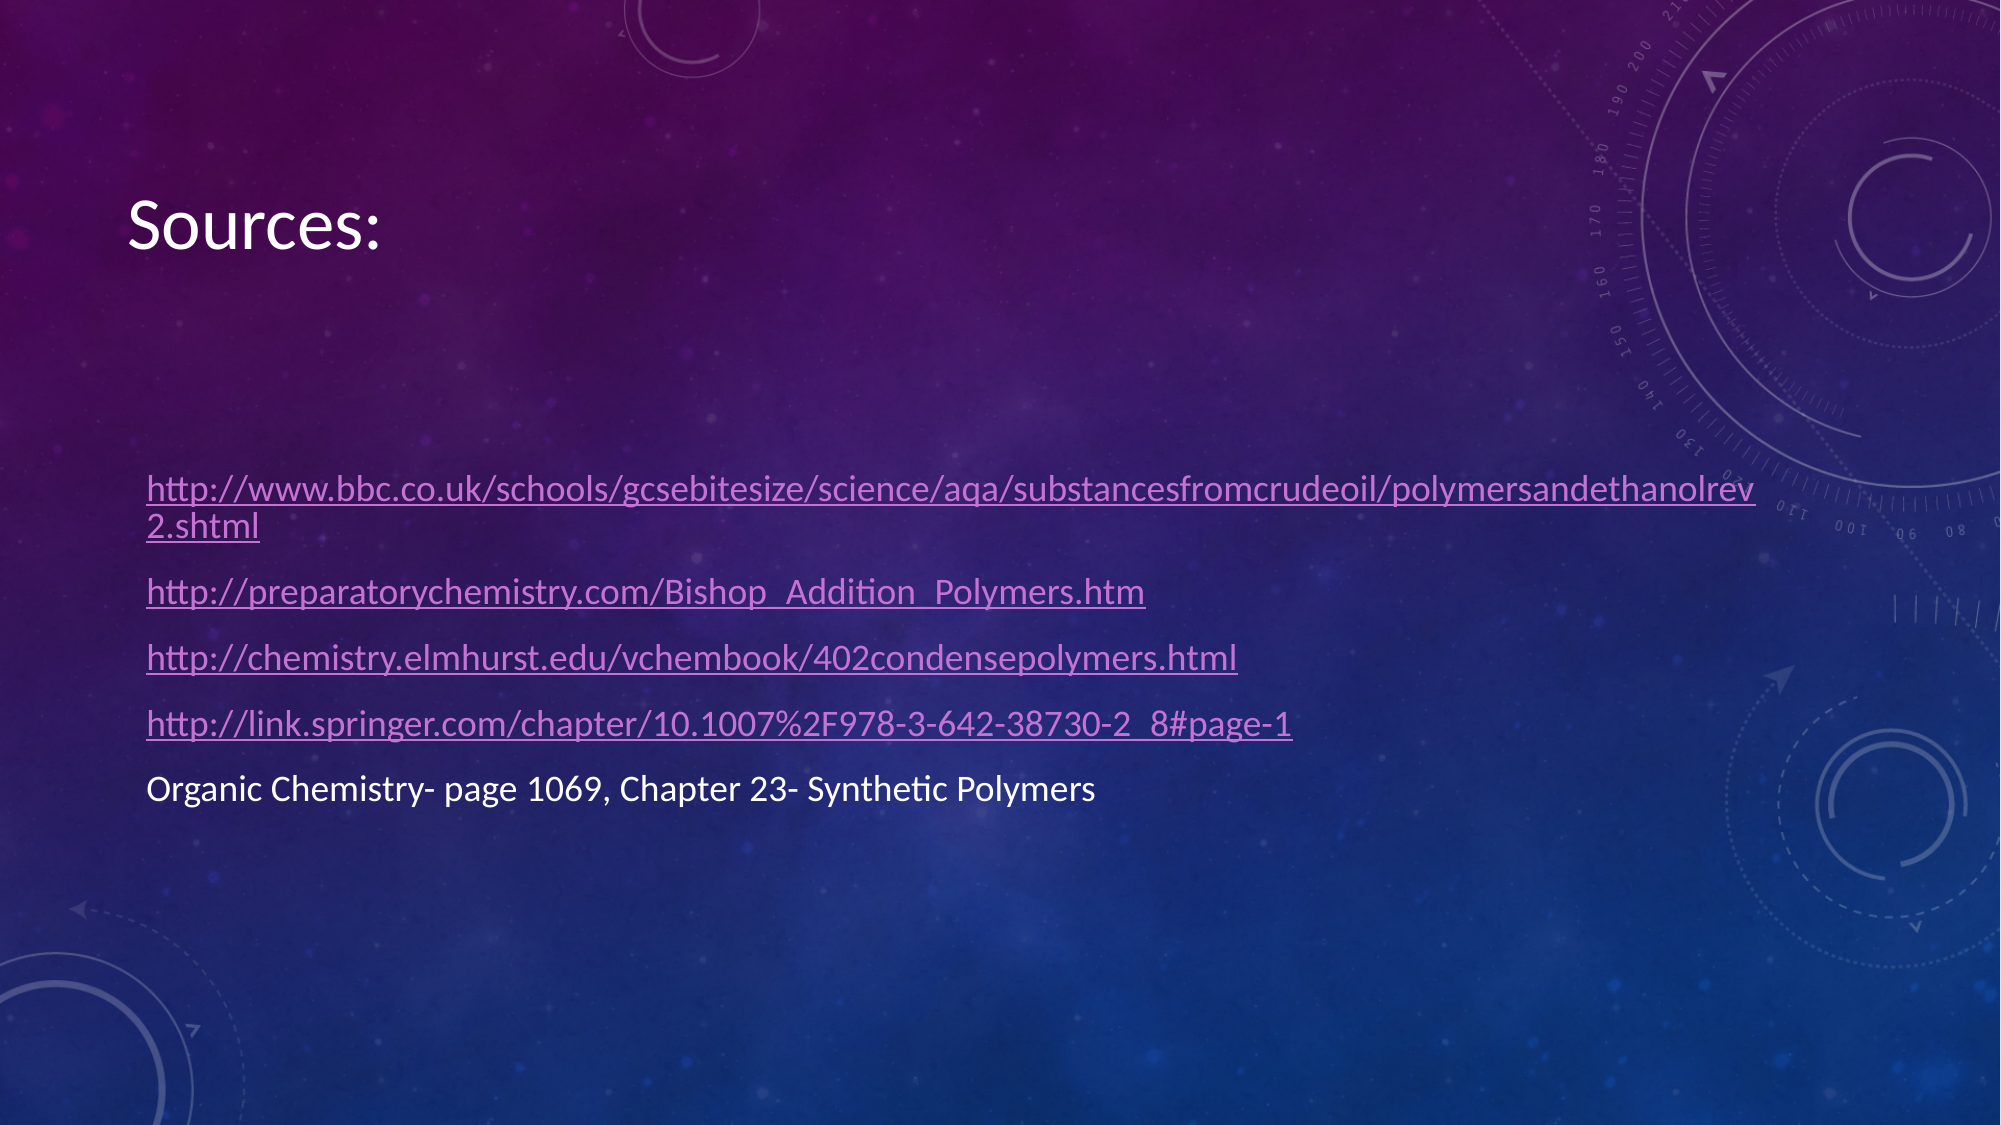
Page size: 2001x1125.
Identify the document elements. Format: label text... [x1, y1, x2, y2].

title Sources: [112, 99, 1775, 339]
picture [0, 0, 2001, 1125]
list http://www.bbc.co.uk/schools/gcsebitesize/science/aqa/substancesfromcrudeoil/polymersandethanolrev2.shtml http://preparatorychemistry.com/Bishop_Addition_Polymers.htm http://chemistry.elmhurst.edu/vchembook/402condensepolymers.html http://link.springer.com/chapter/10.1007%2F978-3-642-38730-2_8#page-1 Organic Chemistry- page 1069, Chapter 23- Synthetic Polymers [112, 351, 1775, 950]
